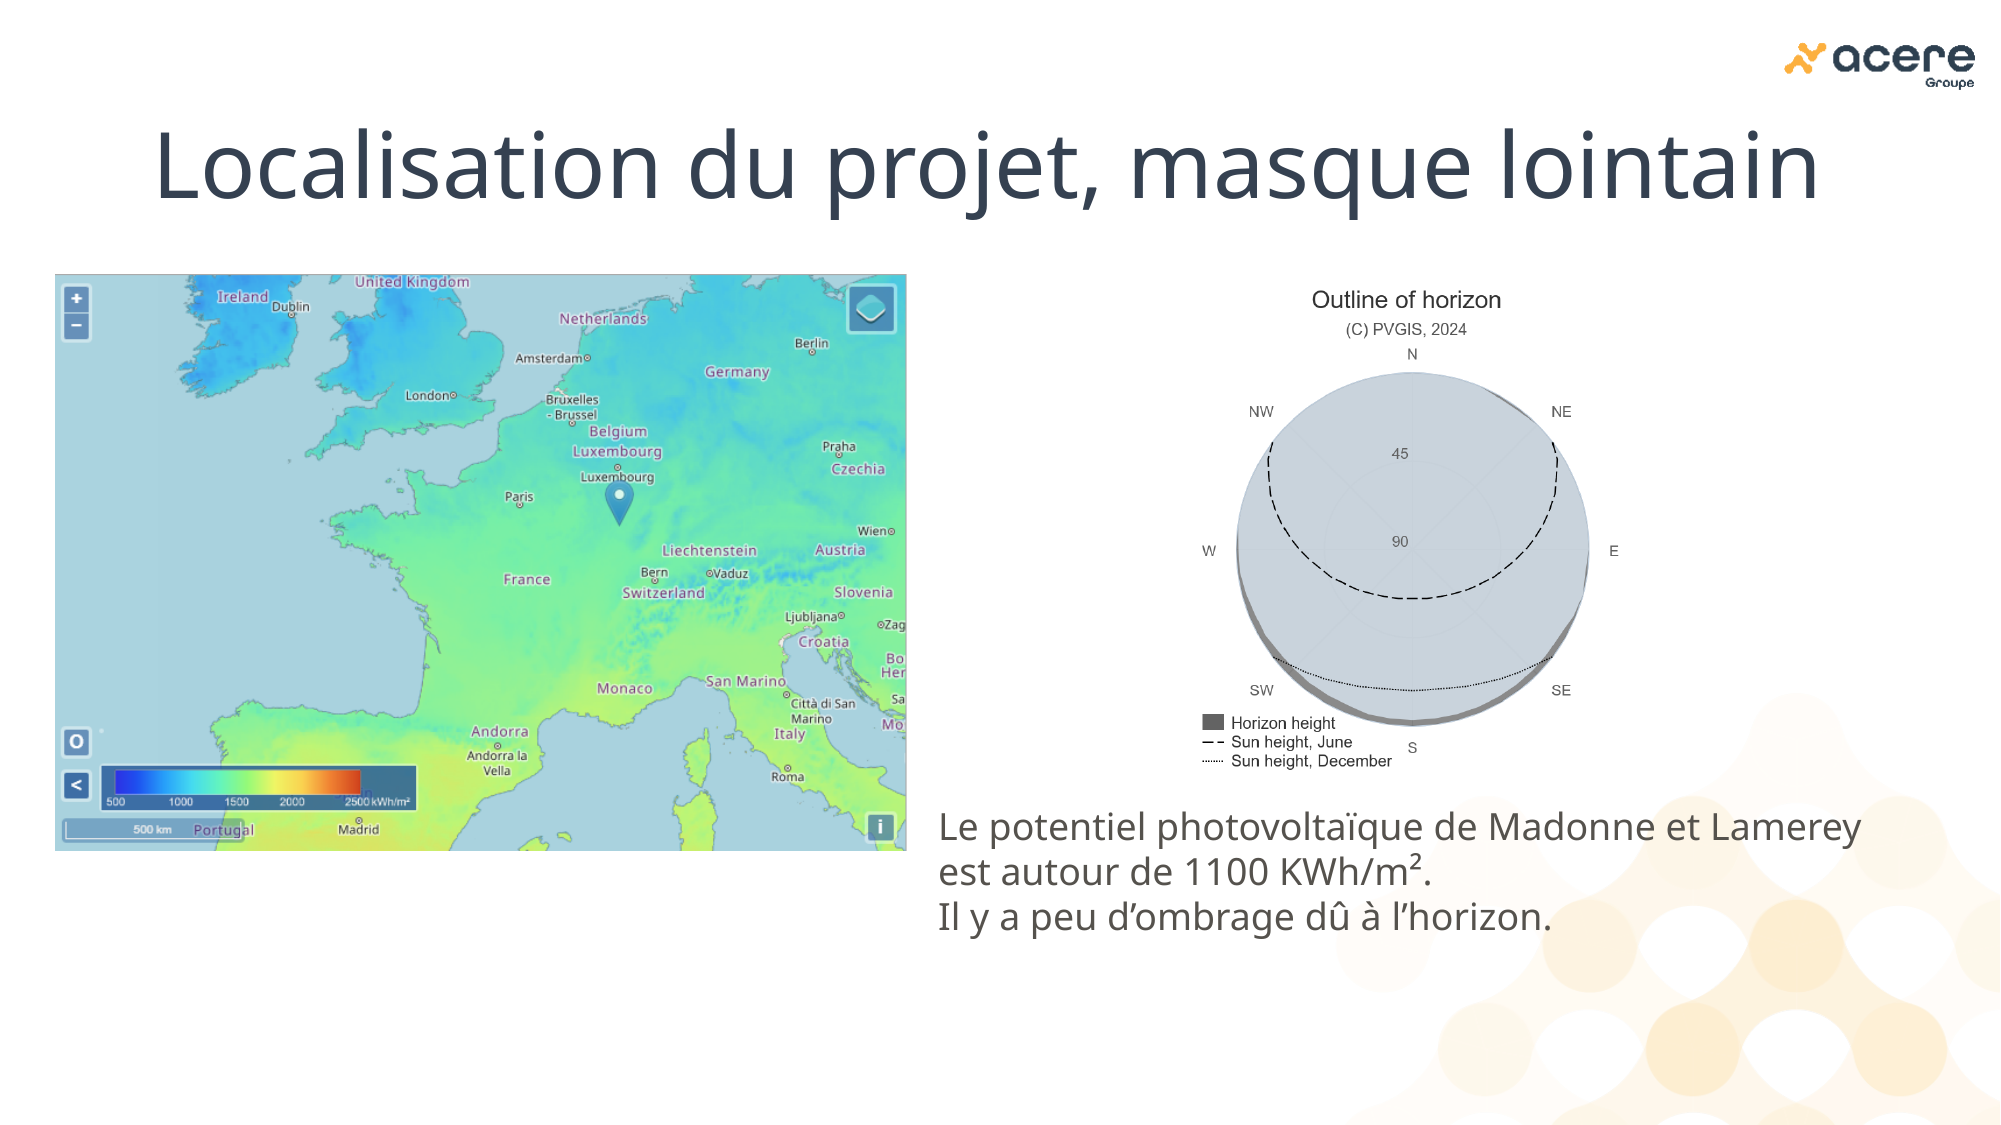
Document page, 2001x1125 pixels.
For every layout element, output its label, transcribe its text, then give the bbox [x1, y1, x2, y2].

picture [1782, 38, 1980, 94]
picture [55, 274, 909, 851]
text_box Le potentiel photovoltaïque de Madonne et Lamerey est autour de 1100 KWh/m². Il y a peu d’ombrage dû à l’horizon. [923, 795, 1888, 945]
picture [1177, 255, 2000, 1125]
title Localisation du projet, masque lointain [137, 59, 1863, 278]
